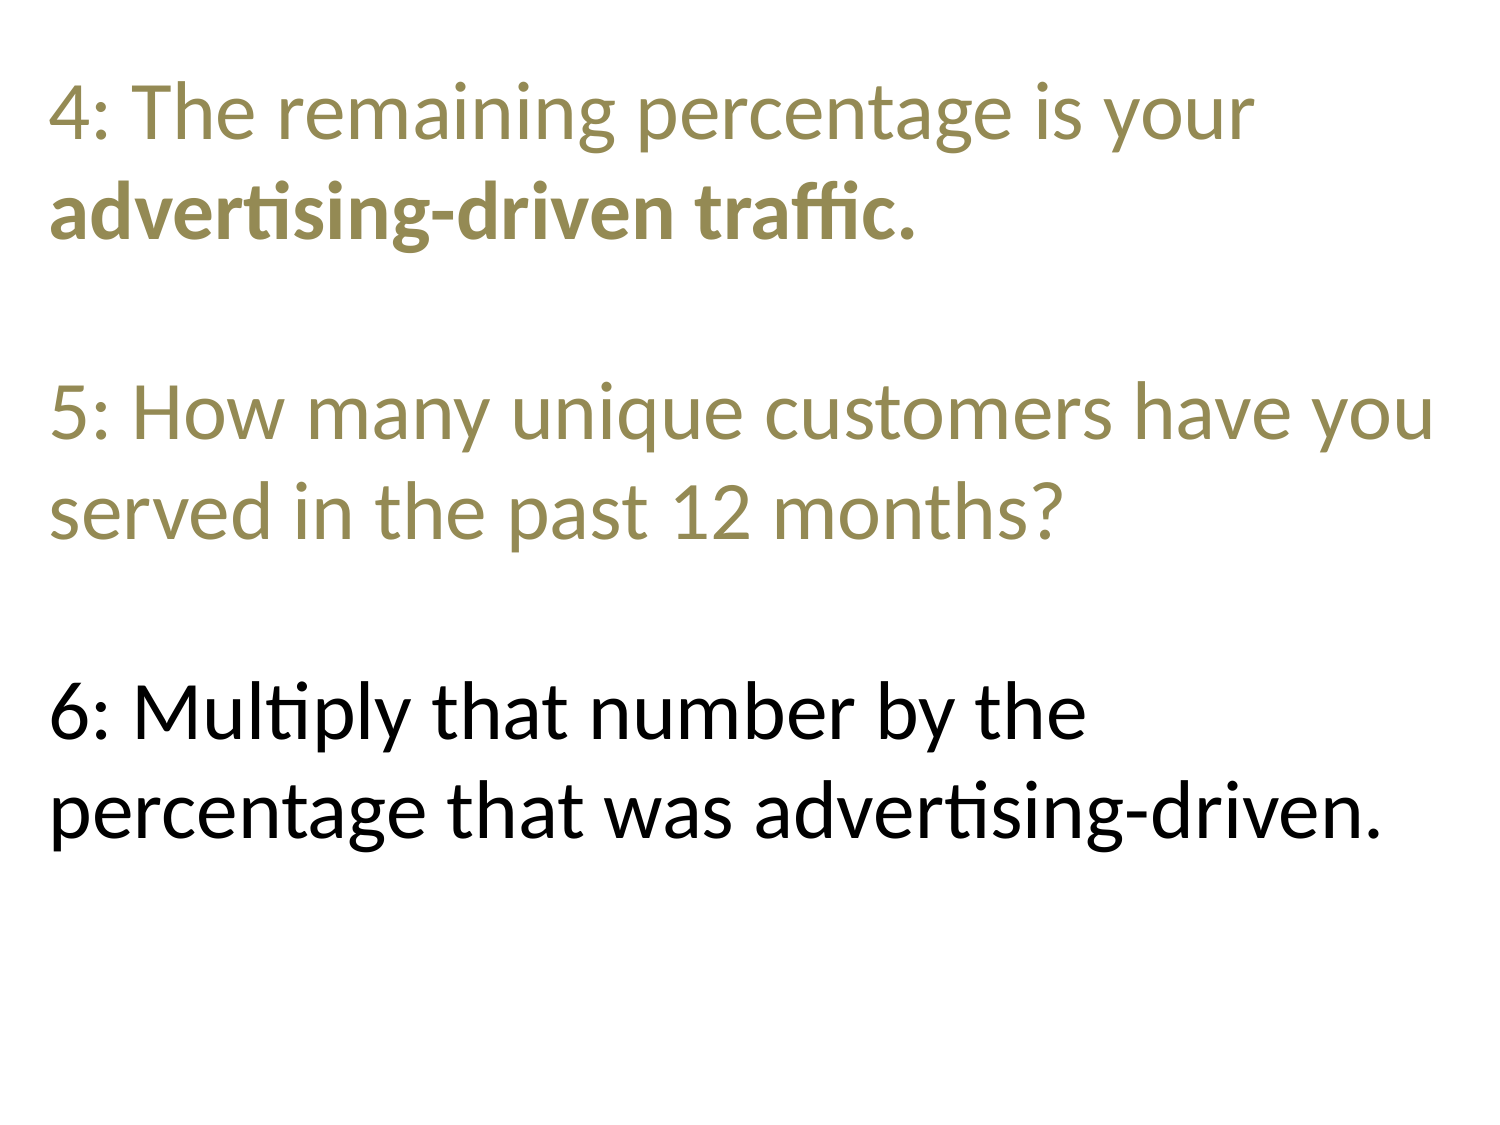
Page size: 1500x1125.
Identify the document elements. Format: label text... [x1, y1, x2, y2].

text_box 4: The remaining percentage is your advertising-driven traffic. 5: How many unique customers have you served in the past 12 months? 6: Multiply that number by the percentage that was advertising-driven. [33, 48, 1478, 864]
